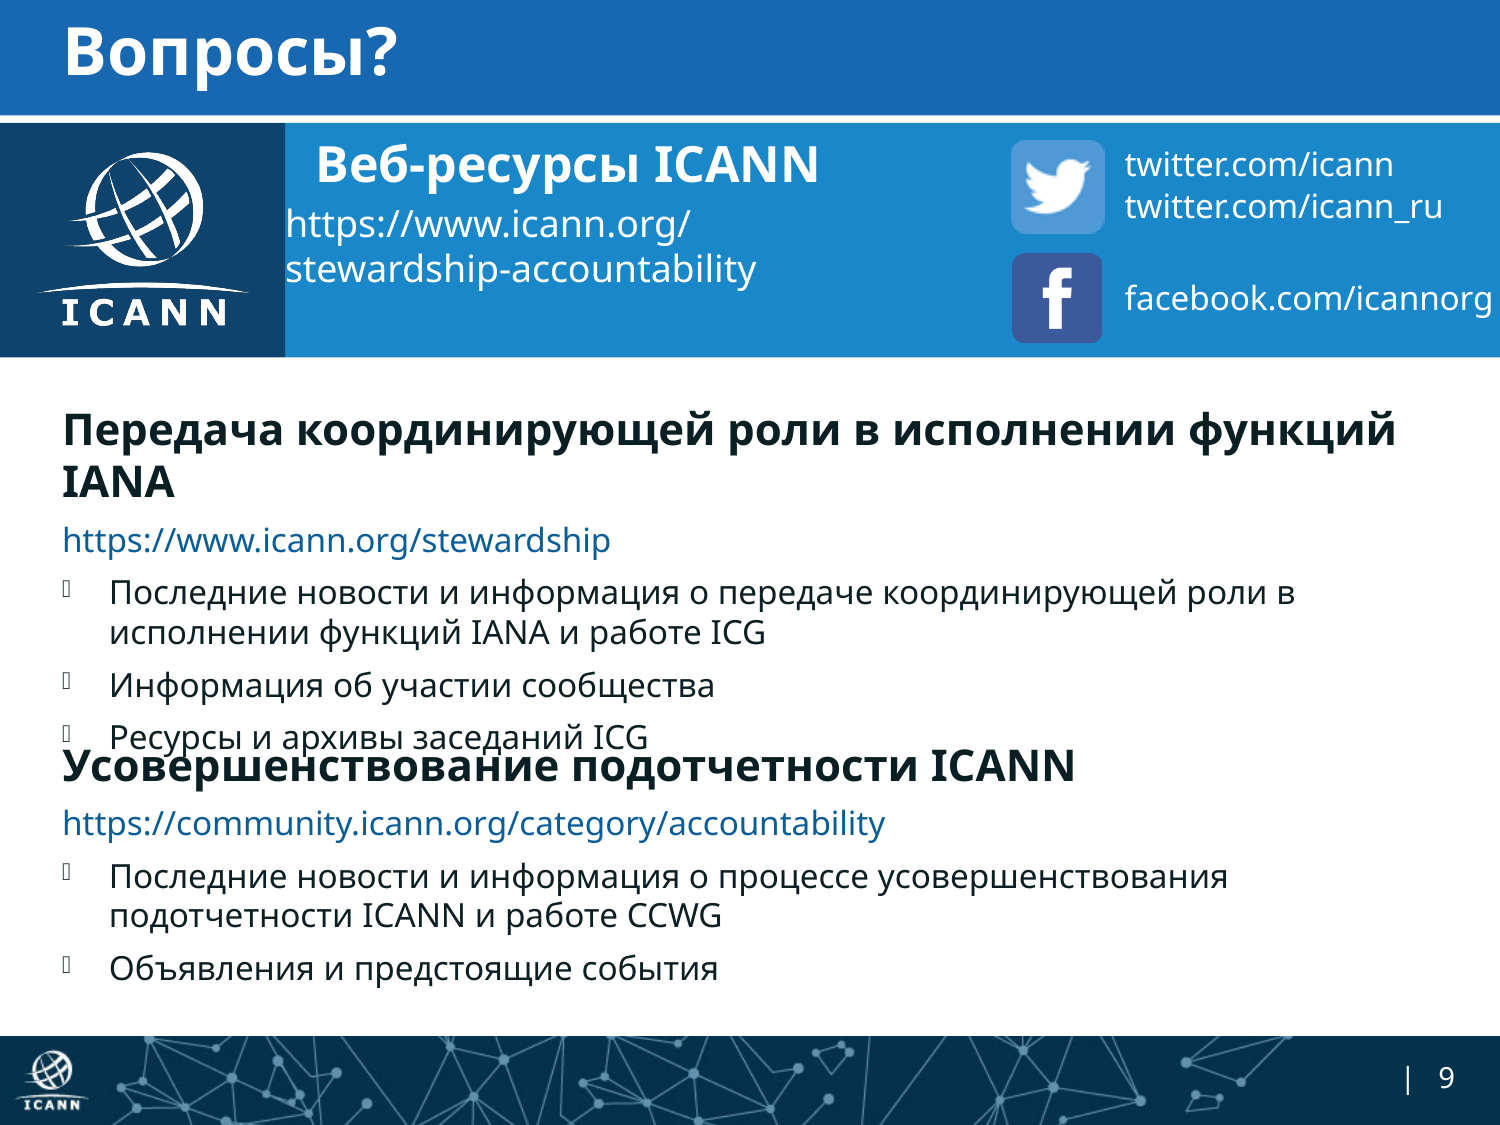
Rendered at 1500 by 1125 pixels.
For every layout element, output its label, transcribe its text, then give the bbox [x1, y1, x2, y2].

title Вопросы? [0, 0, 1500, 116]
text_box Передача координирующей роли в исполнении функций IANA https://www.icann.org/stewardship Последние новости и информация о передаче координирующей роли в исполнении функций IANA и работе ICG Информация об участии сообщества Ресурсы и архивы заседаний ICG [47, 394, 1447, 908]
picture [1011, 140, 1106, 235]
text_box https://www.icann.org/ stewardship-accountability [287, 199, 1151, 350]
picture [0, 1036, 1500, 1125]
text_box [1151, 215, 1500, 271]
text_box [287, 121, 1500, 199]
text_box Усовершенствование подотчетности ICANN https://community.icann.org/category/accountability Последние новости и информация о процессе усовершенствования подотчетности ICANN и работе CCWG Объявления и предстоящие события [47, 729, 1404, 1052]
text_box twitter.com/icann twitter.com/icann_ru [1124, 158, 1500, 215]
picture [1012, 253, 1103, 344]
text_box Веб-ресурсы ICANN [315, 139, 1012, 204]
text_box [0, 121, 287, 359]
text_box facebook.com/icannorg [1124, 271, 1500, 328]
picture [24, 146, 263, 332]
text_box [287, 328, 1500, 359]
